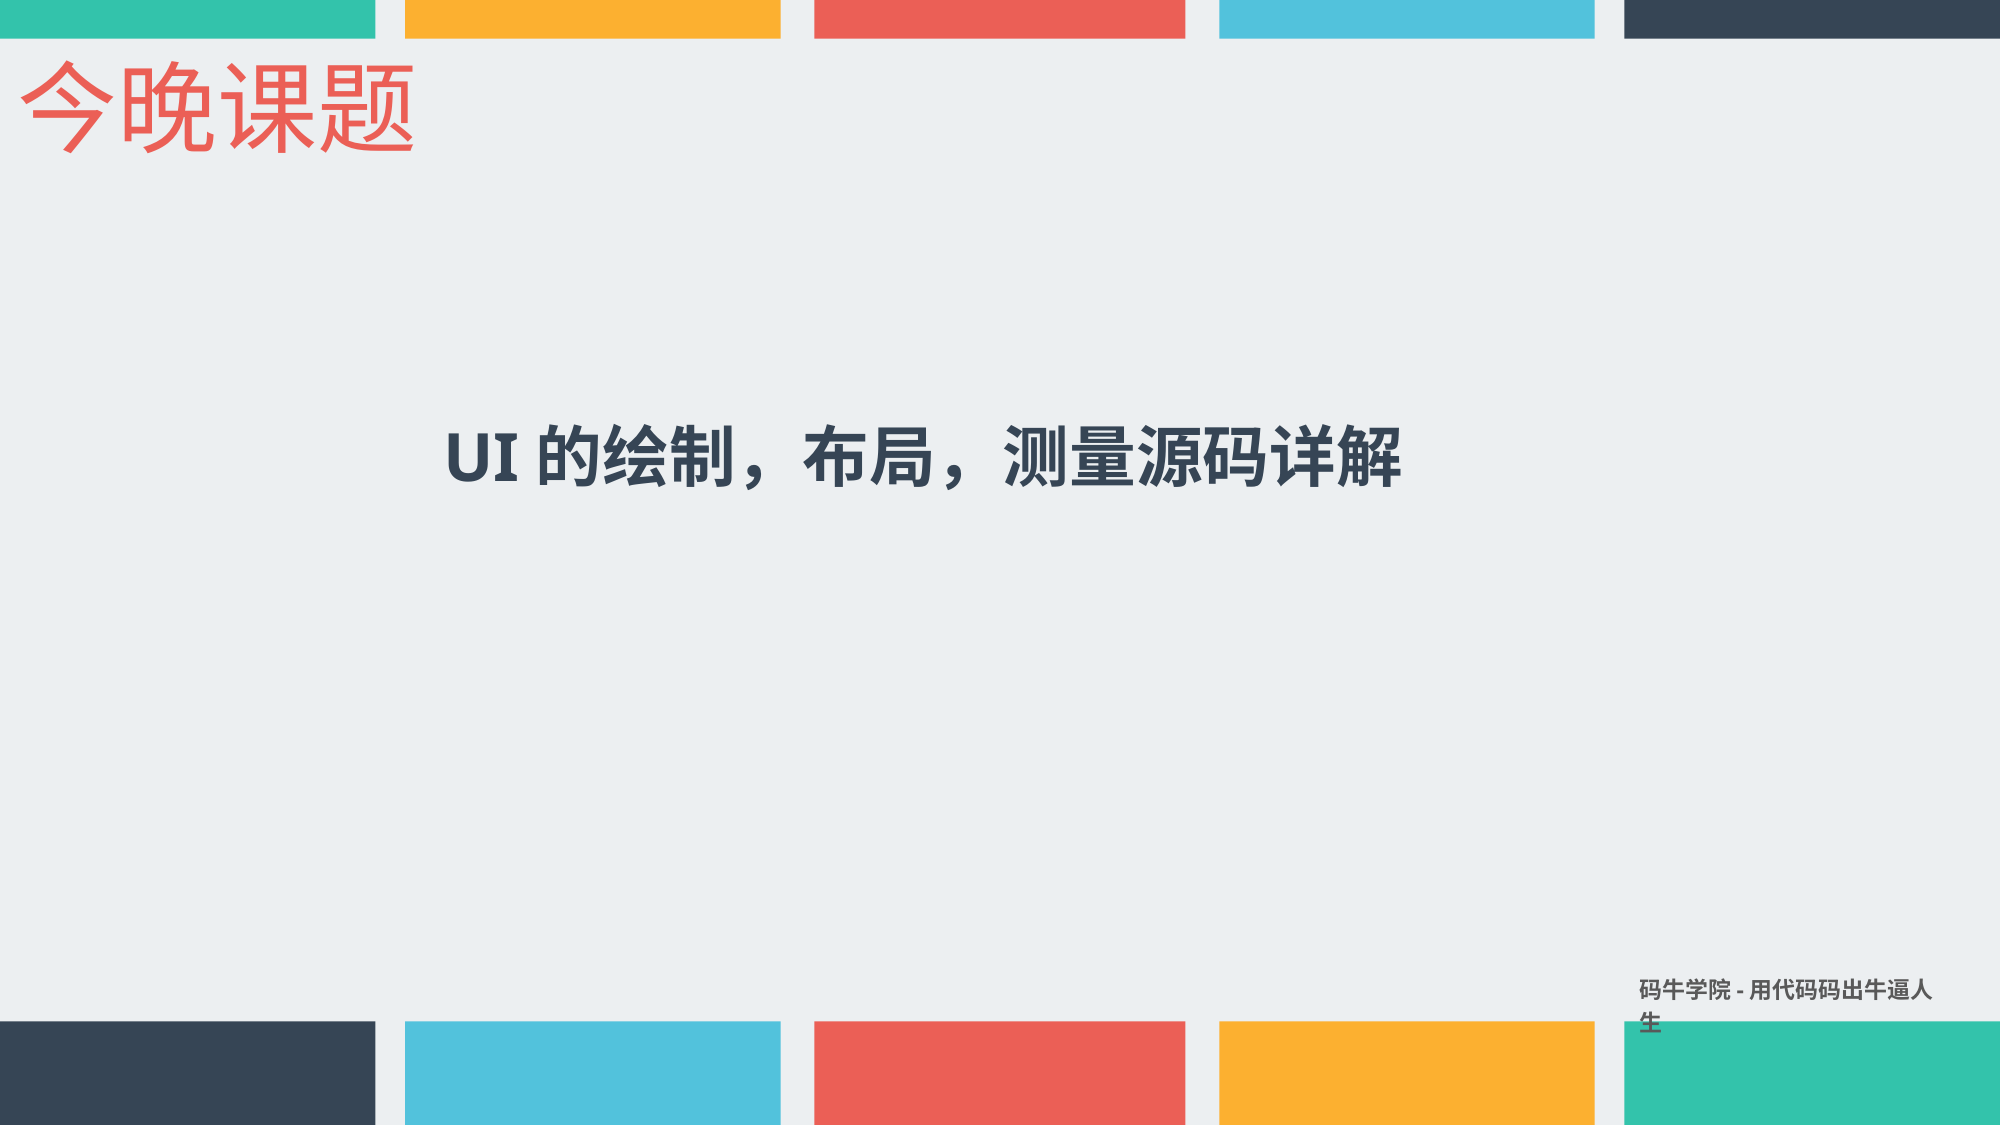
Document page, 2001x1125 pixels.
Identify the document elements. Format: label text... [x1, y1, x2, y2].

text_box [0, 0, 376, 39]
text_box [814, 1021, 1186, 1125]
text_box [1219, 0, 1595, 39]
text_box [1219, 1021, 1595, 1125]
text_box [0, 1021, 376, 1125]
text_box [814, 0, 1186, 39]
text_box [405, 1021, 781, 1125]
text_box [1624, 0, 2000, 39]
text_box UI的绘制，布局，测量源码详解 [428, 407, 1647, 502]
text_box 码牛学院-用代码码出牛逼人生 [1624, 962, 1969, 1044]
text_box [405, 0, 781, 39]
text_box 今晚课题 [2, 38, 433, 174]
text_box [1624, 1021, 2000, 1125]
